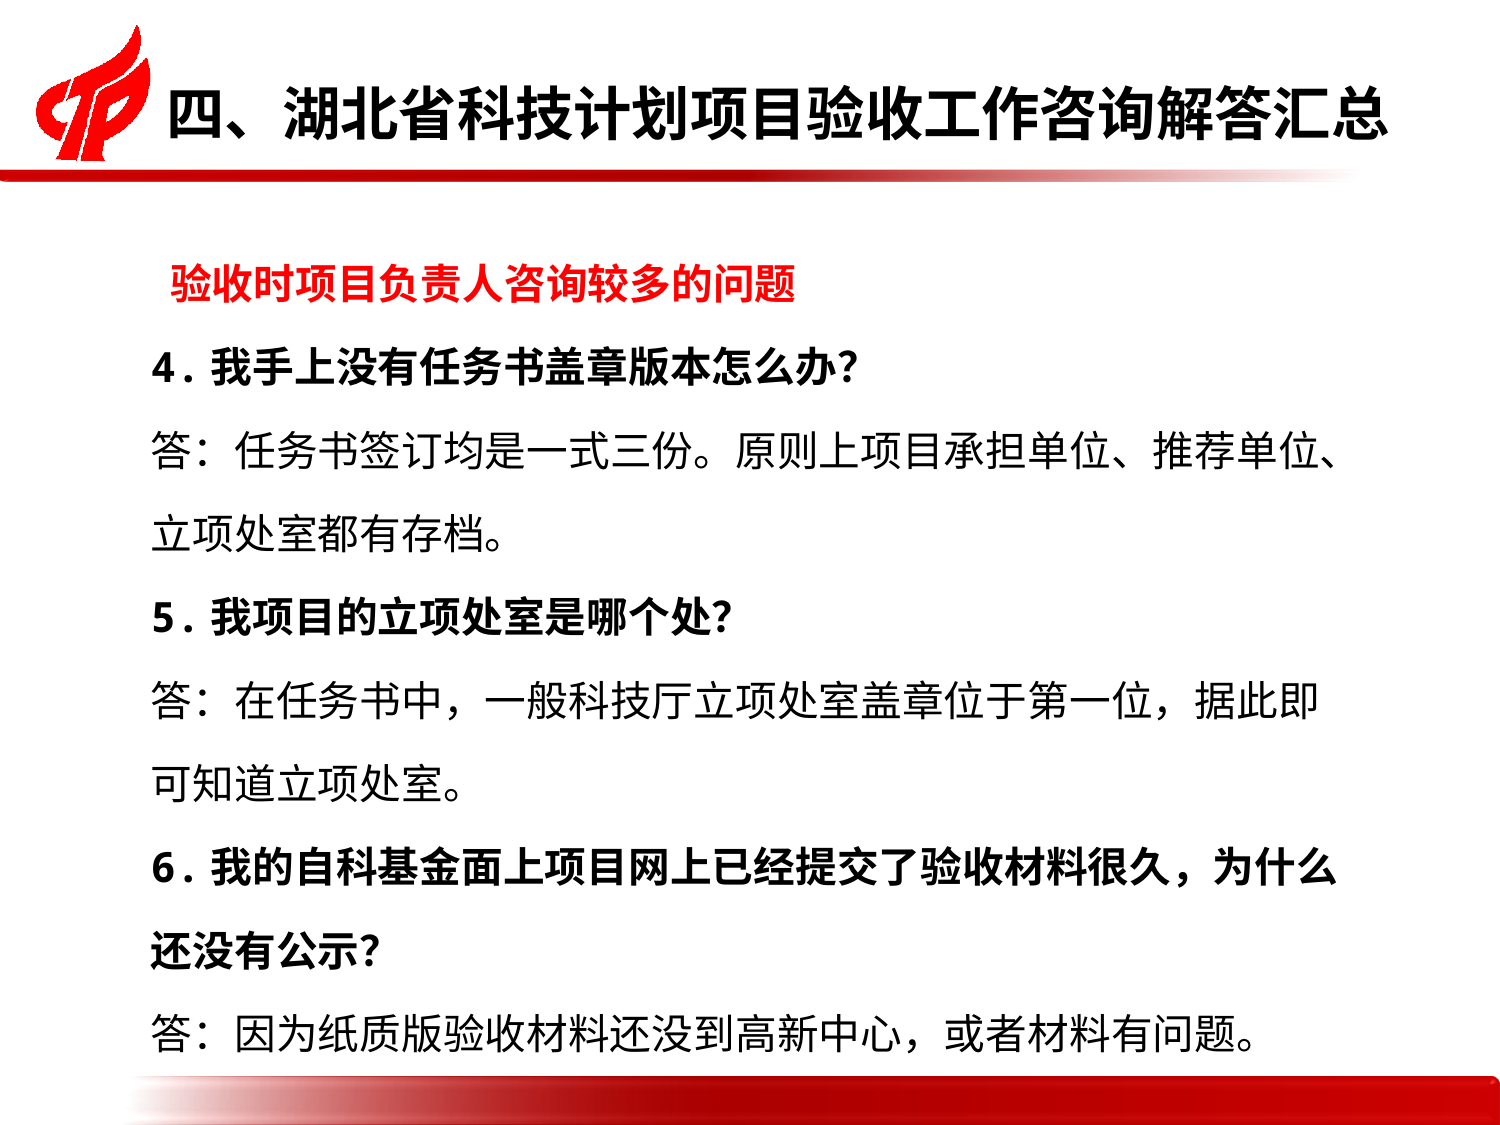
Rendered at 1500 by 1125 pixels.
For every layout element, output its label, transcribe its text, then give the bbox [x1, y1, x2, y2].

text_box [0, 169, 1498, 182]
picture [11, 23, 164, 165]
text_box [0, 1074, 1500, 1125]
text_box 四、湖北省科技计划项目验收工作咨询解答汇总 [164, 69, 1445, 163]
text_box 验收时项目负责人咨询较多的问题 4.我手上没有任务书盖章版本怎么办？ 答：任务书签订均是一式三份。原则上项目承担单位、推荐单位、立项处室都有存档。 5.我项目的立项处室是哪个处？ 答：在任务书中，一般科技厅立项处室盖章位于第一位，据此即可知道立项处室。 6.我的自科基金面上项目网上已经提交了验收材料很久，为什么还没有公示？ 答：因为纸质版验收材料还没到高新中心，或者材料有问题。 [136, 225, 1355, 1074]
